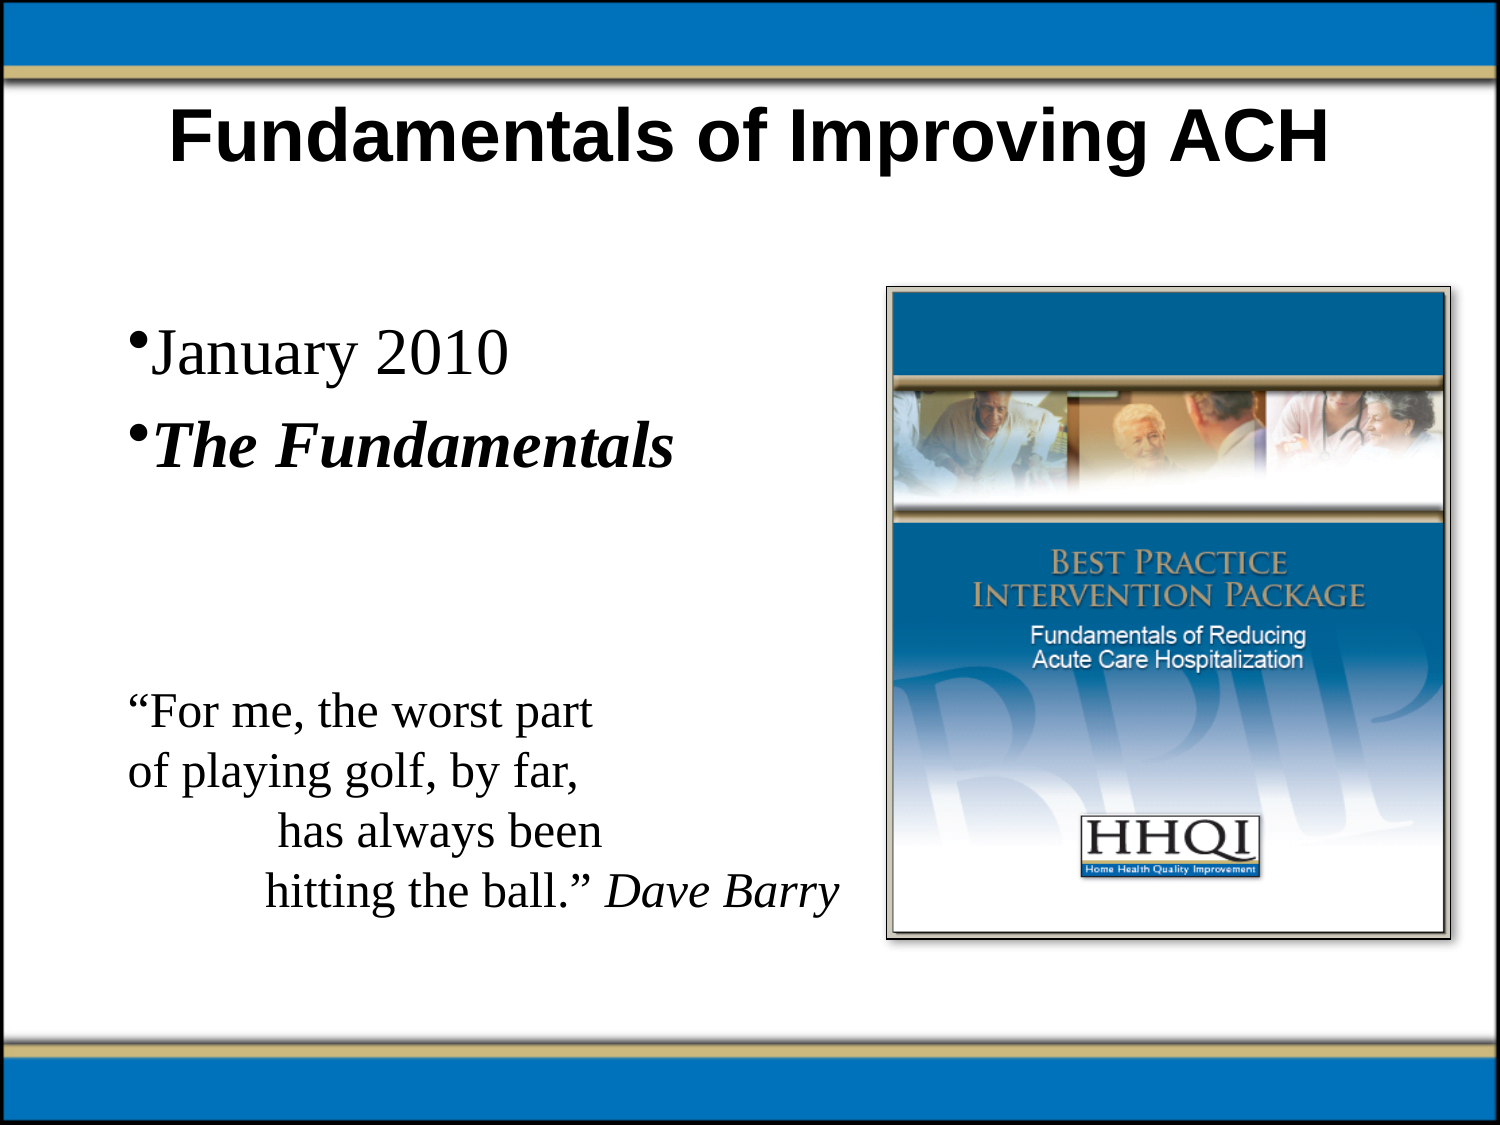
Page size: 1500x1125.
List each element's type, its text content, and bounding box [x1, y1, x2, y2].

title Fundamentals of Improving ACH [0, 87, 1500, 175]
picture [0, 0, 1500, 87]
list January 2010 The Fundamentals “For me, the worst part of playing golf, by far, has always been hitting the ball.” Dave Barry [112, 299, 1388, 1038]
picture [0, 175, 1500, 1125]
